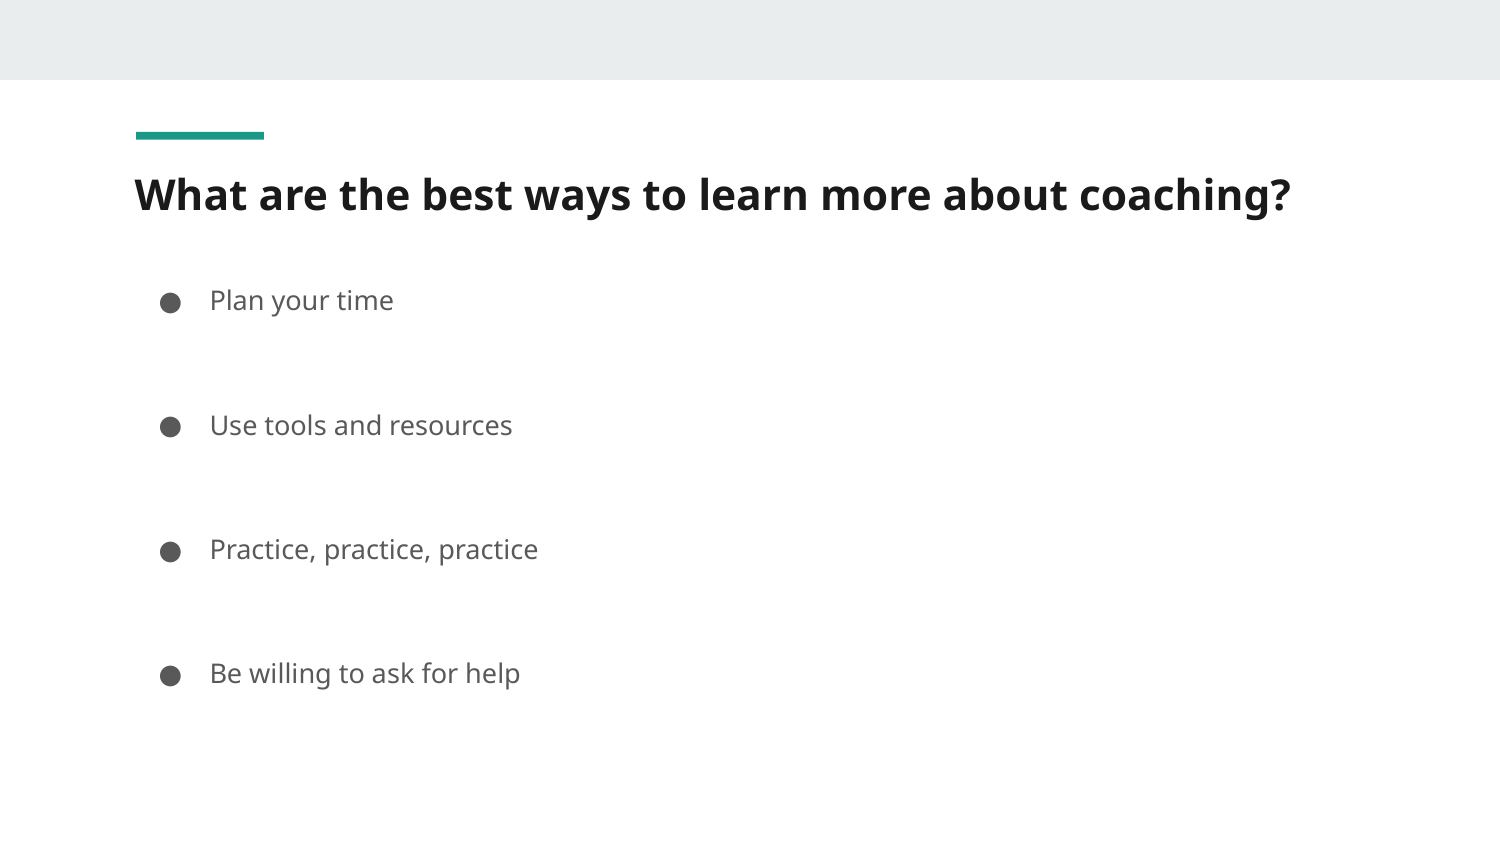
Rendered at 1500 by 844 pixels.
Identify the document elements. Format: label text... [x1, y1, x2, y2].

list Plan your time Use tools and resources Practice, practice, practice Be willing to ask for help [119, 263, 1381, 780]
title What are the best ways to learn more about coaching? [119, 152, 1381, 241]
